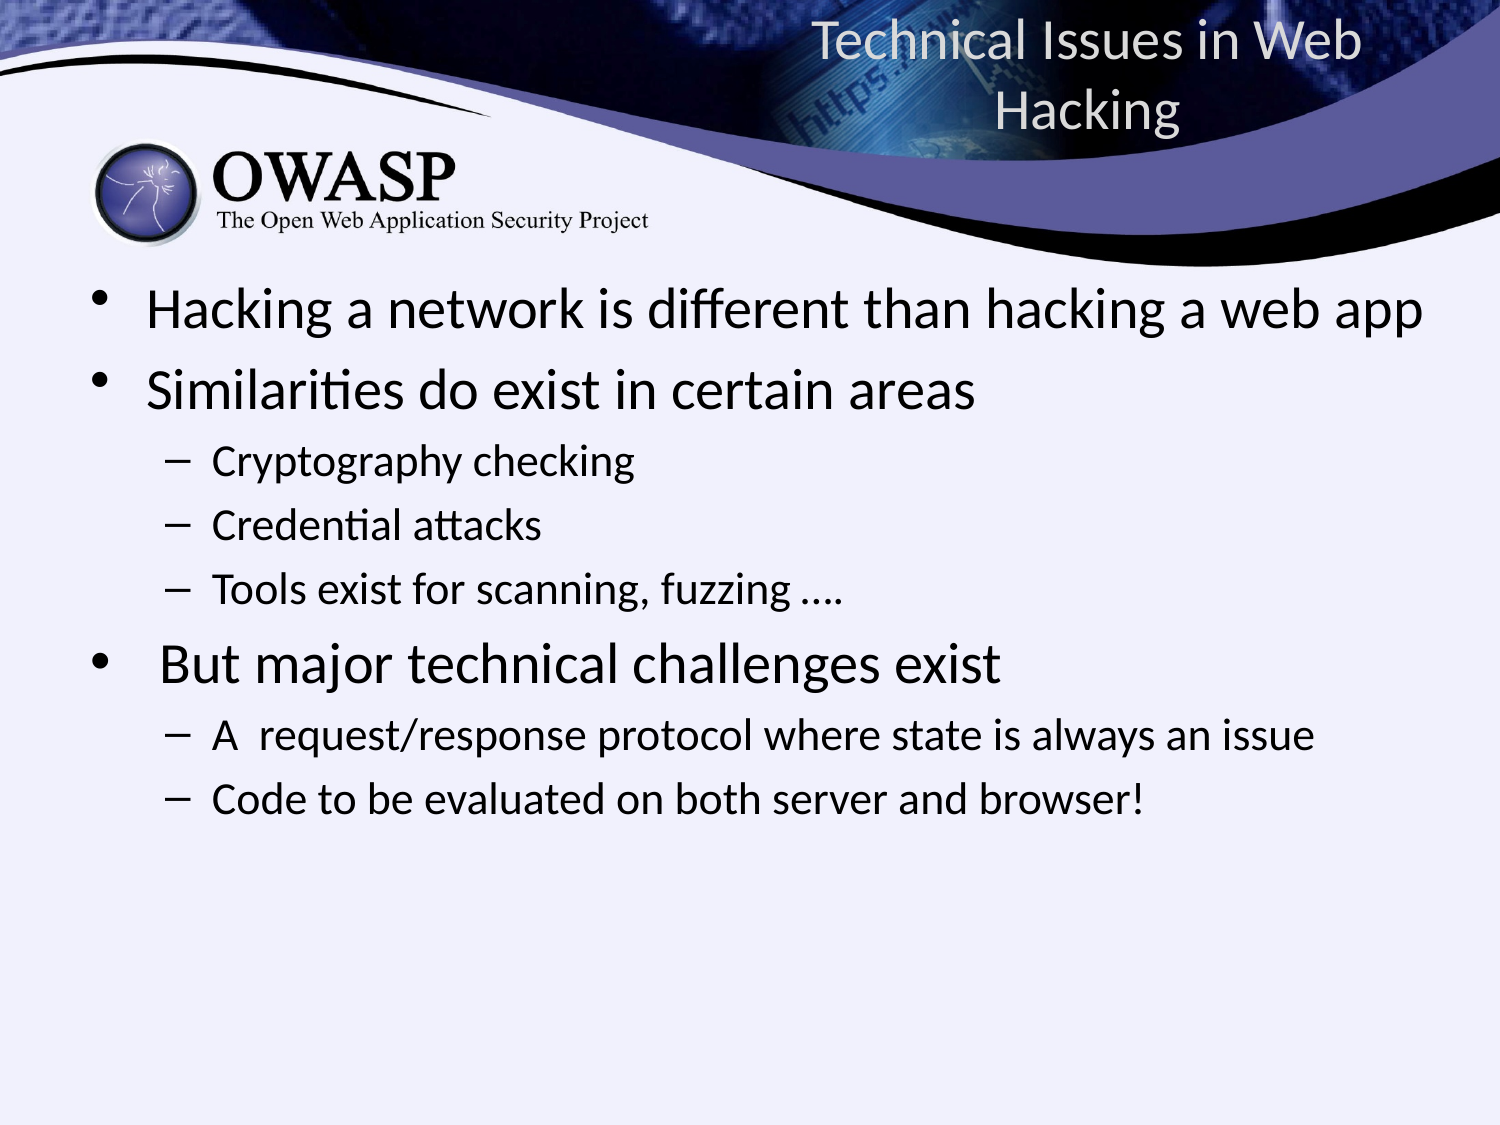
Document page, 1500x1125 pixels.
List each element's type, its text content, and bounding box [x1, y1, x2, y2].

picture [0, 0, 1500, 1125]
list Hacking a network is different than hacking a web app Similarities do exist in certain areas Cryptography checking Credential attacks Tools exist for scanning, fuzzing …. But major technical challenges exist A request/response protocol where state is always an issue Code to be evaluated on both server and browser! [75, 262, 1463, 1005]
title Technical Issues in Web Hacking [699, 12, 1475, 130]
